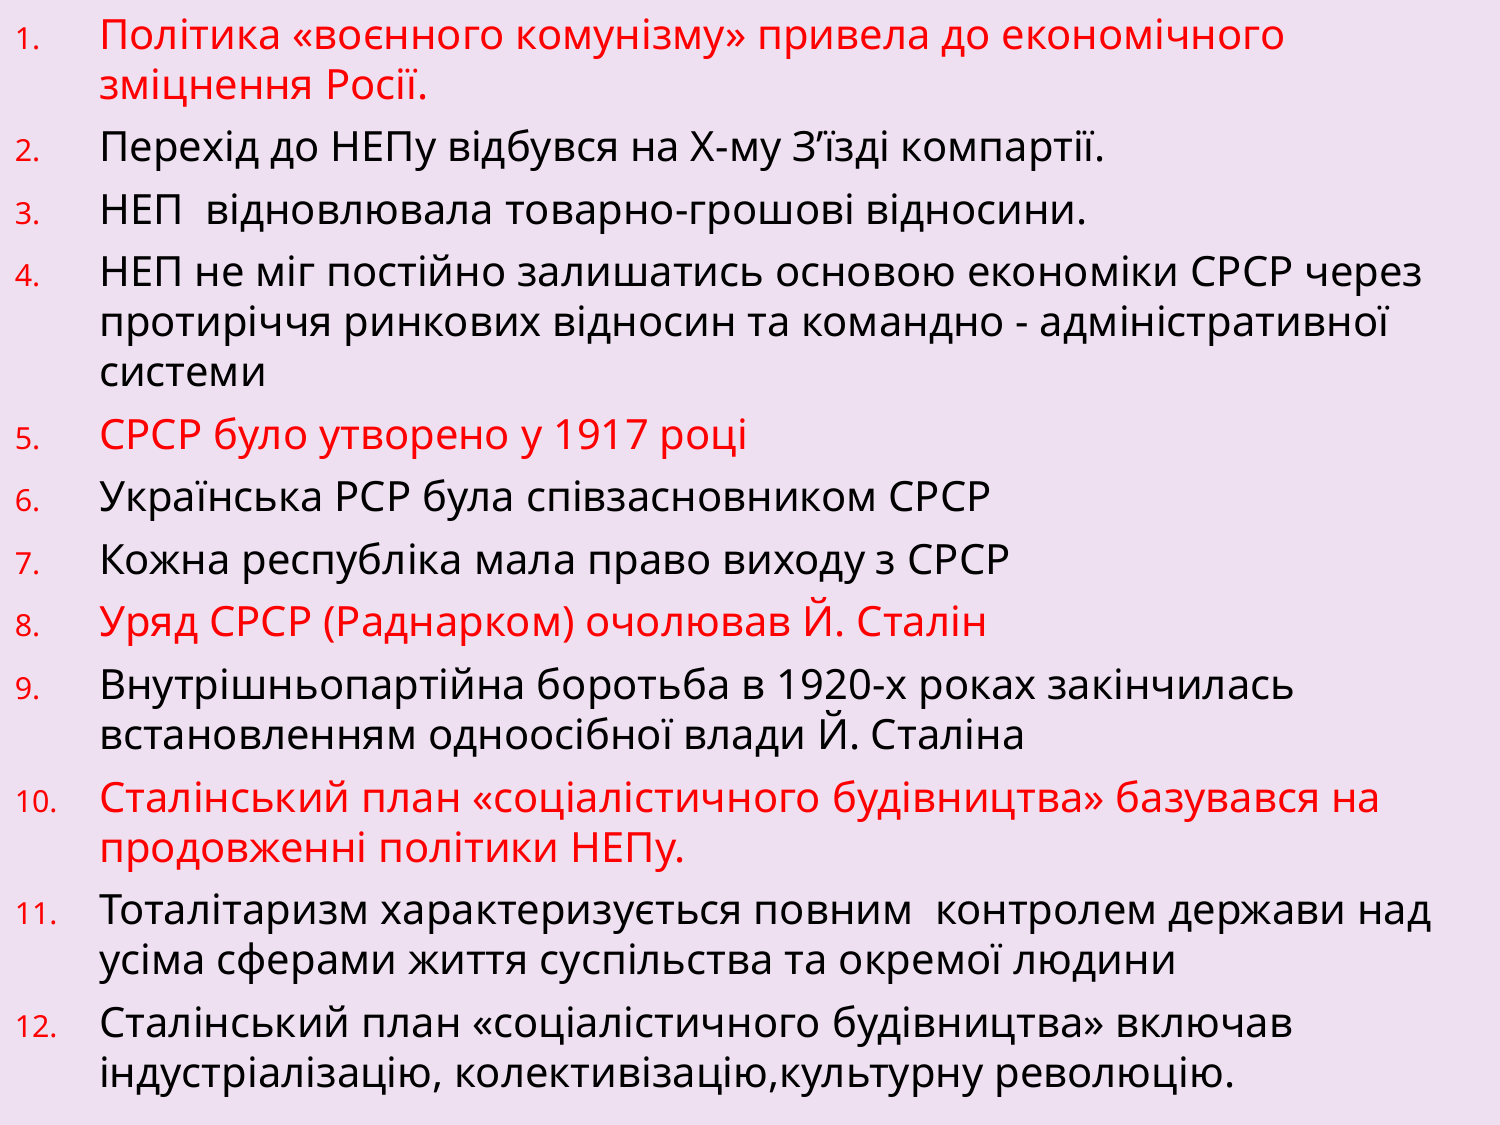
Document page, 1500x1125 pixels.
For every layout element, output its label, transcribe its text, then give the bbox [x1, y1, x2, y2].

list Політика «воєнного комунізму» привела до економічного зміцнення Росії. Перехід до НЕПу відбувся на Х-му З’їзді компартії. НЕП відновлювала товарно-грошові відносини. НЕП не міг постійно залишатись основою економіки СРСР через протиріччя ринкових відносин та командно - адміністративної системи СРСР було утворено у 1917 році Українська РСР була співзасновником СРСР Кожна республіка мала право виходу з СРСР Уряд СРСР (Раднарком) очолював Й. Сталін Внутрішньопартійна боротьба в 1920-х роках закінчилась встановленням одноосібної влади Й. Сталіна Сталінський план «соціалістичного будівництва» базувався на продовженні політики НЕПу. Тоталітаризм характеризується повним контролем держави над усіма сферами життя суспільства та окремої людини Сталінський план «соціалістичного будівництва» включав індустріалізацію, колективізацію,культурну революцію. [0, 0, 1500, 1125]
